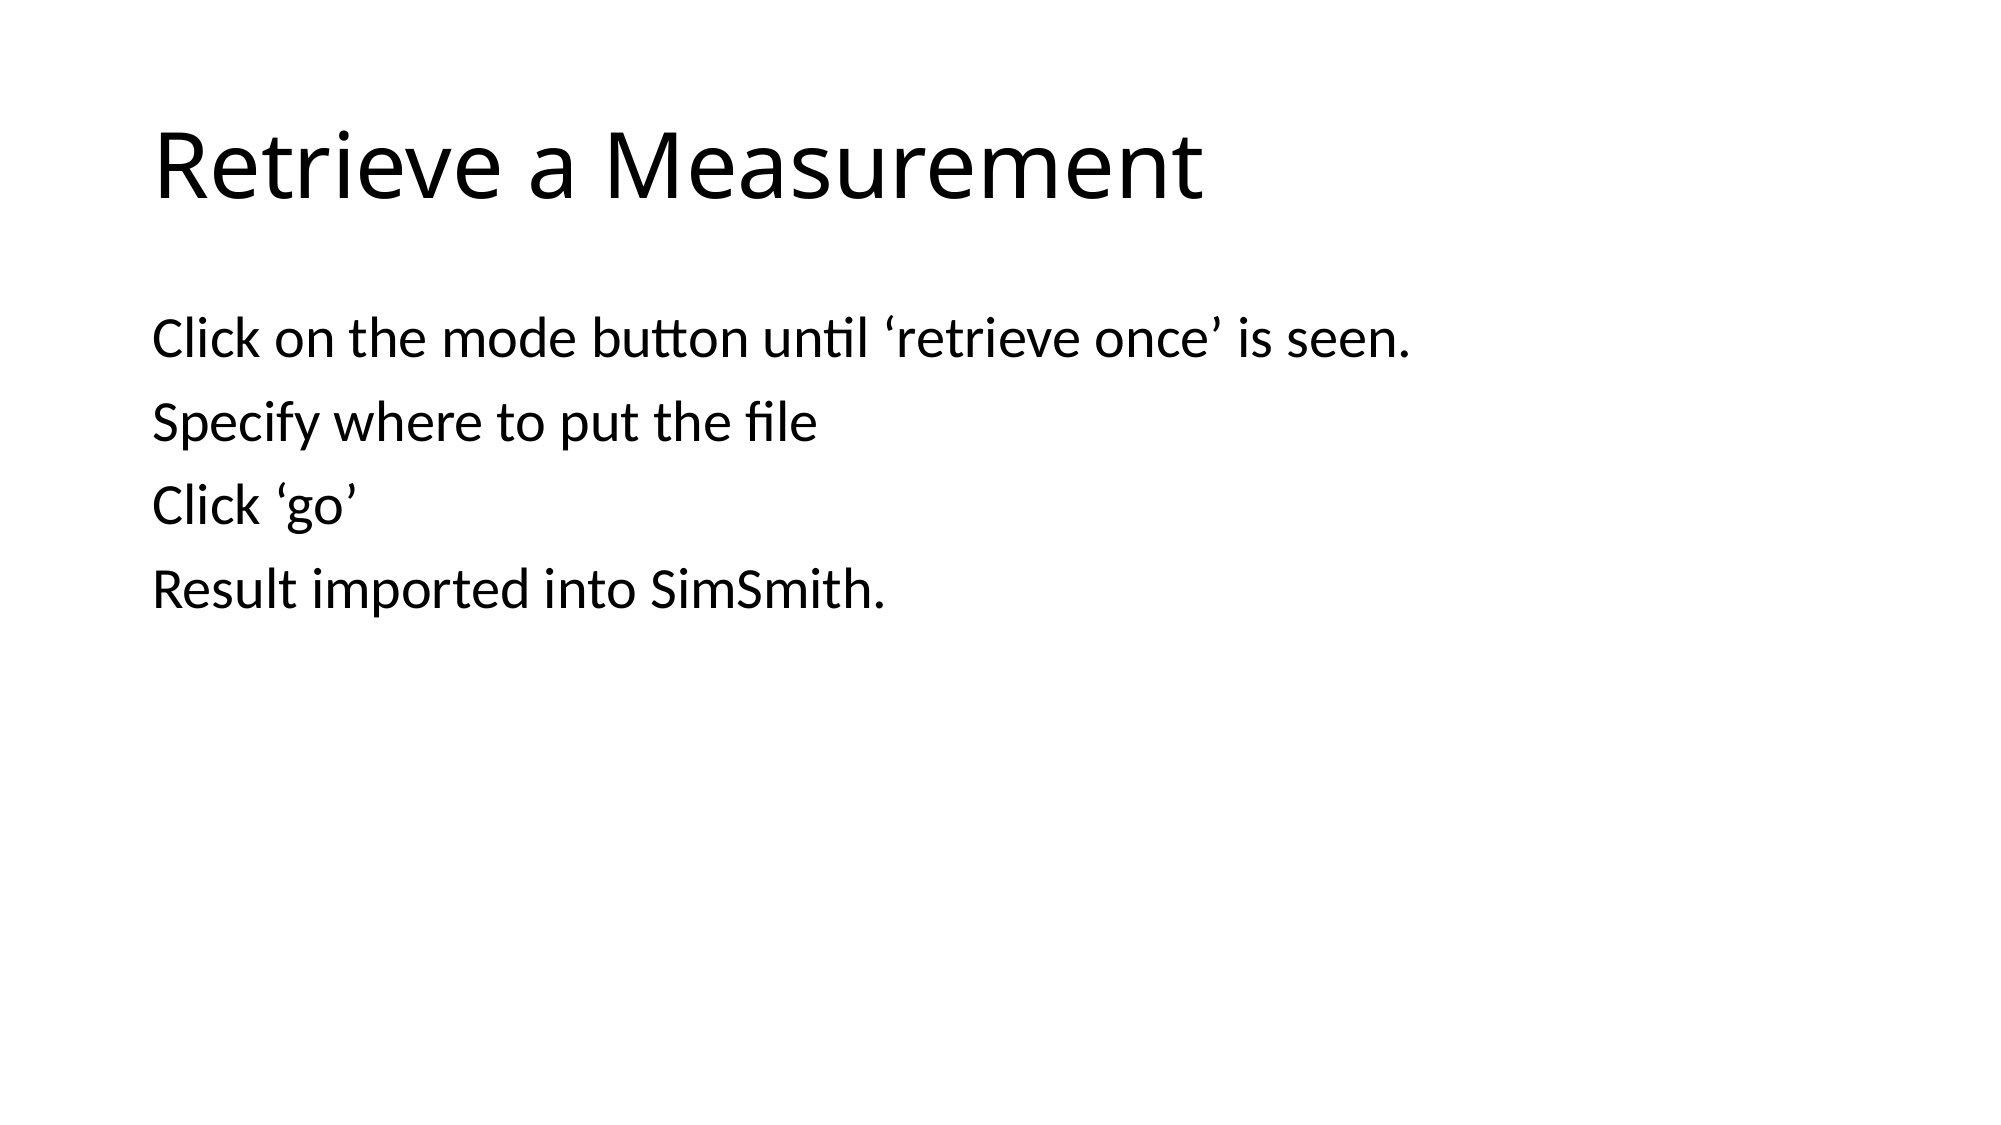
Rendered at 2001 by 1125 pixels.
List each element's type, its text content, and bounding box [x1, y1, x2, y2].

title Retrieve a Measurement [137, 59, 1863, 278]
list Click on the mode button until ‘retrieve once’ is seen. Specify where to put the file Click ‘go’ Result imported into SimSmith. [137, 299, 1863, 1014]
